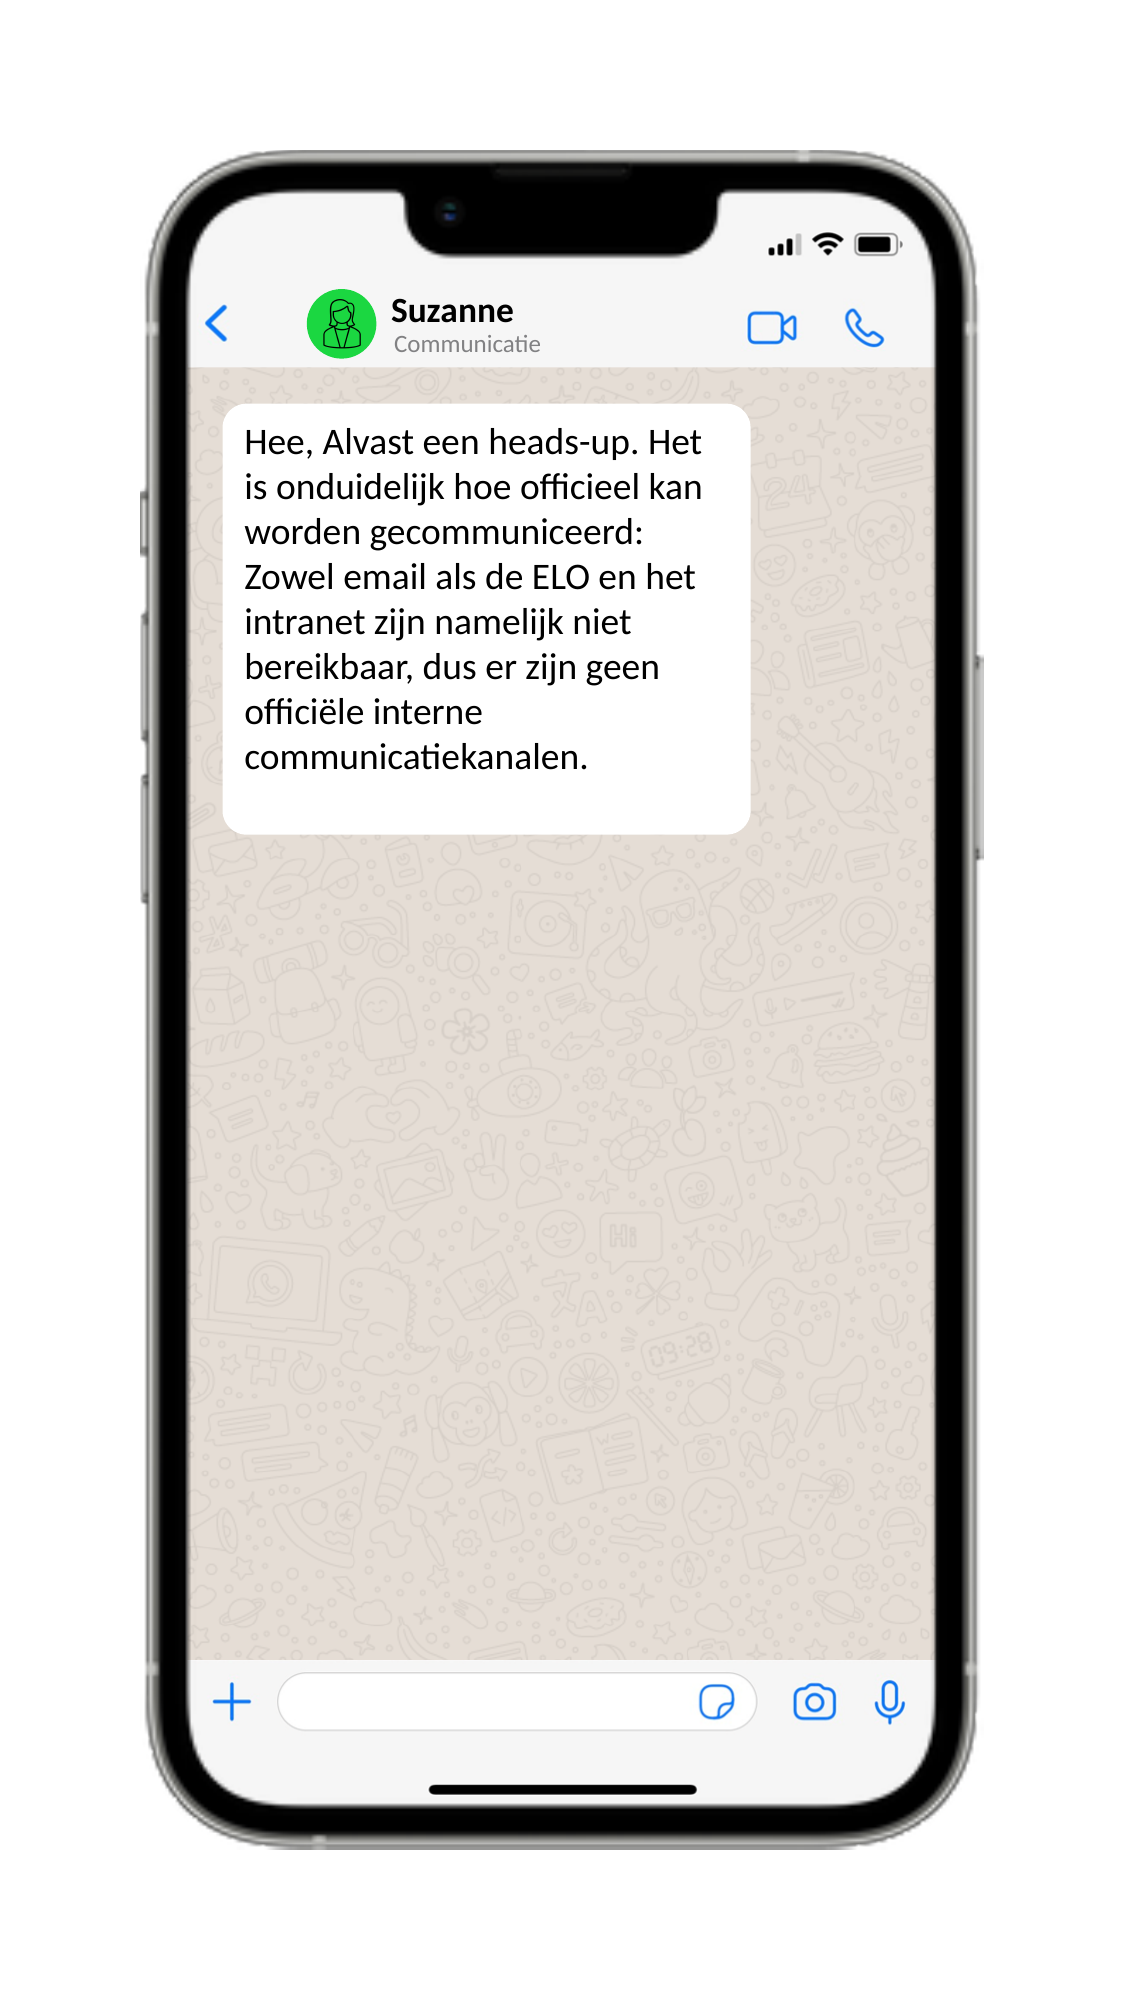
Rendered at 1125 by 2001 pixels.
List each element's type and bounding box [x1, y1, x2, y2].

picture [140, 150, 985, 1850]
